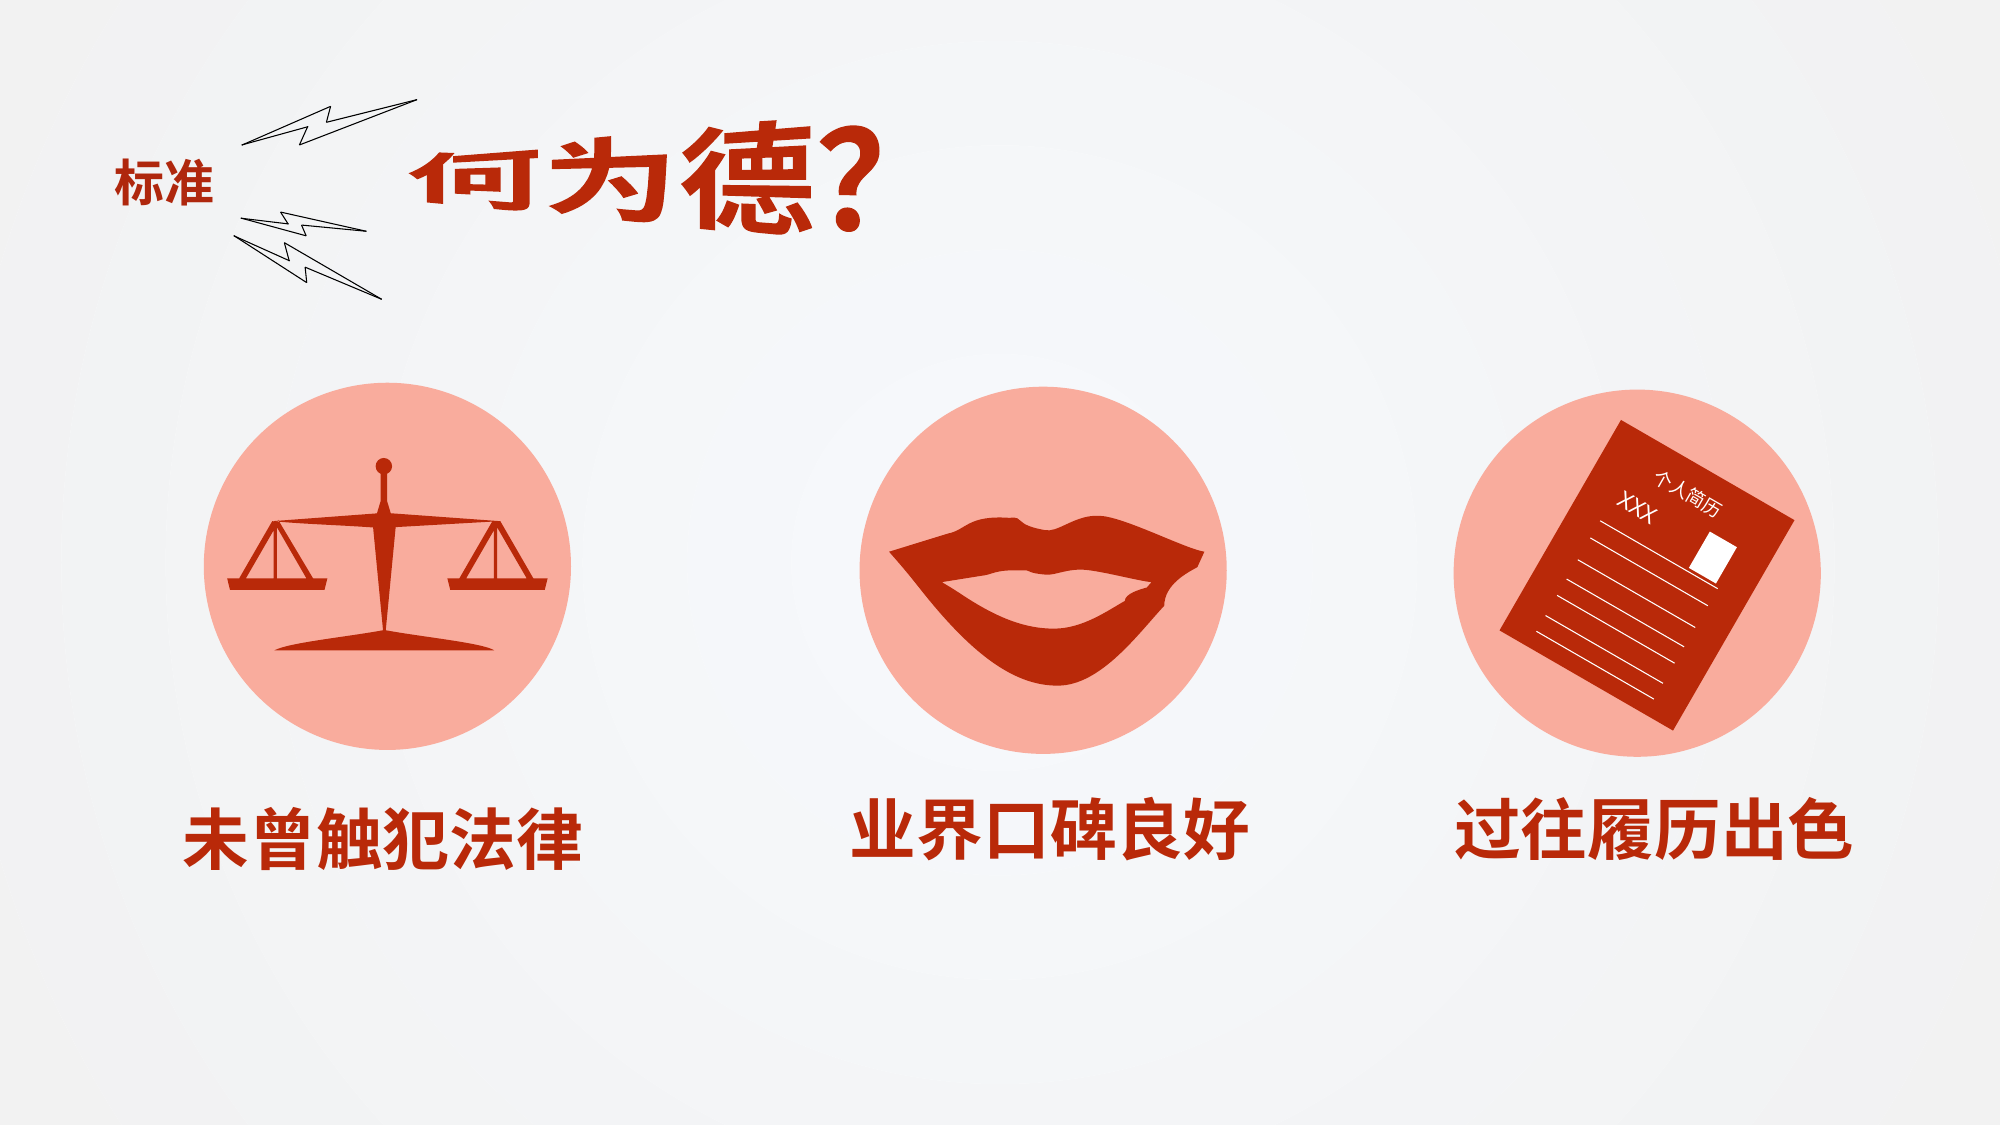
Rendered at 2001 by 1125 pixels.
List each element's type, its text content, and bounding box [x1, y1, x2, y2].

text_box [1452, 388, 1822, 758]
text_box 业界口碑良好 [834, 758, 1307, 908]
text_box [92, 99, 417, 289]
text_box 过往履历出色 [1439, 758, 1911, 908]
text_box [1527, 453, 1748, 697]
text_box 未曾触犯法律 [167, 768, 639, 918]
text_box [202, 381, 573, 751]
text_box [887, 514, 1206, 687]
text_box [225, 456, 549, 652]
text_box [858, 385, 1228, 755]
